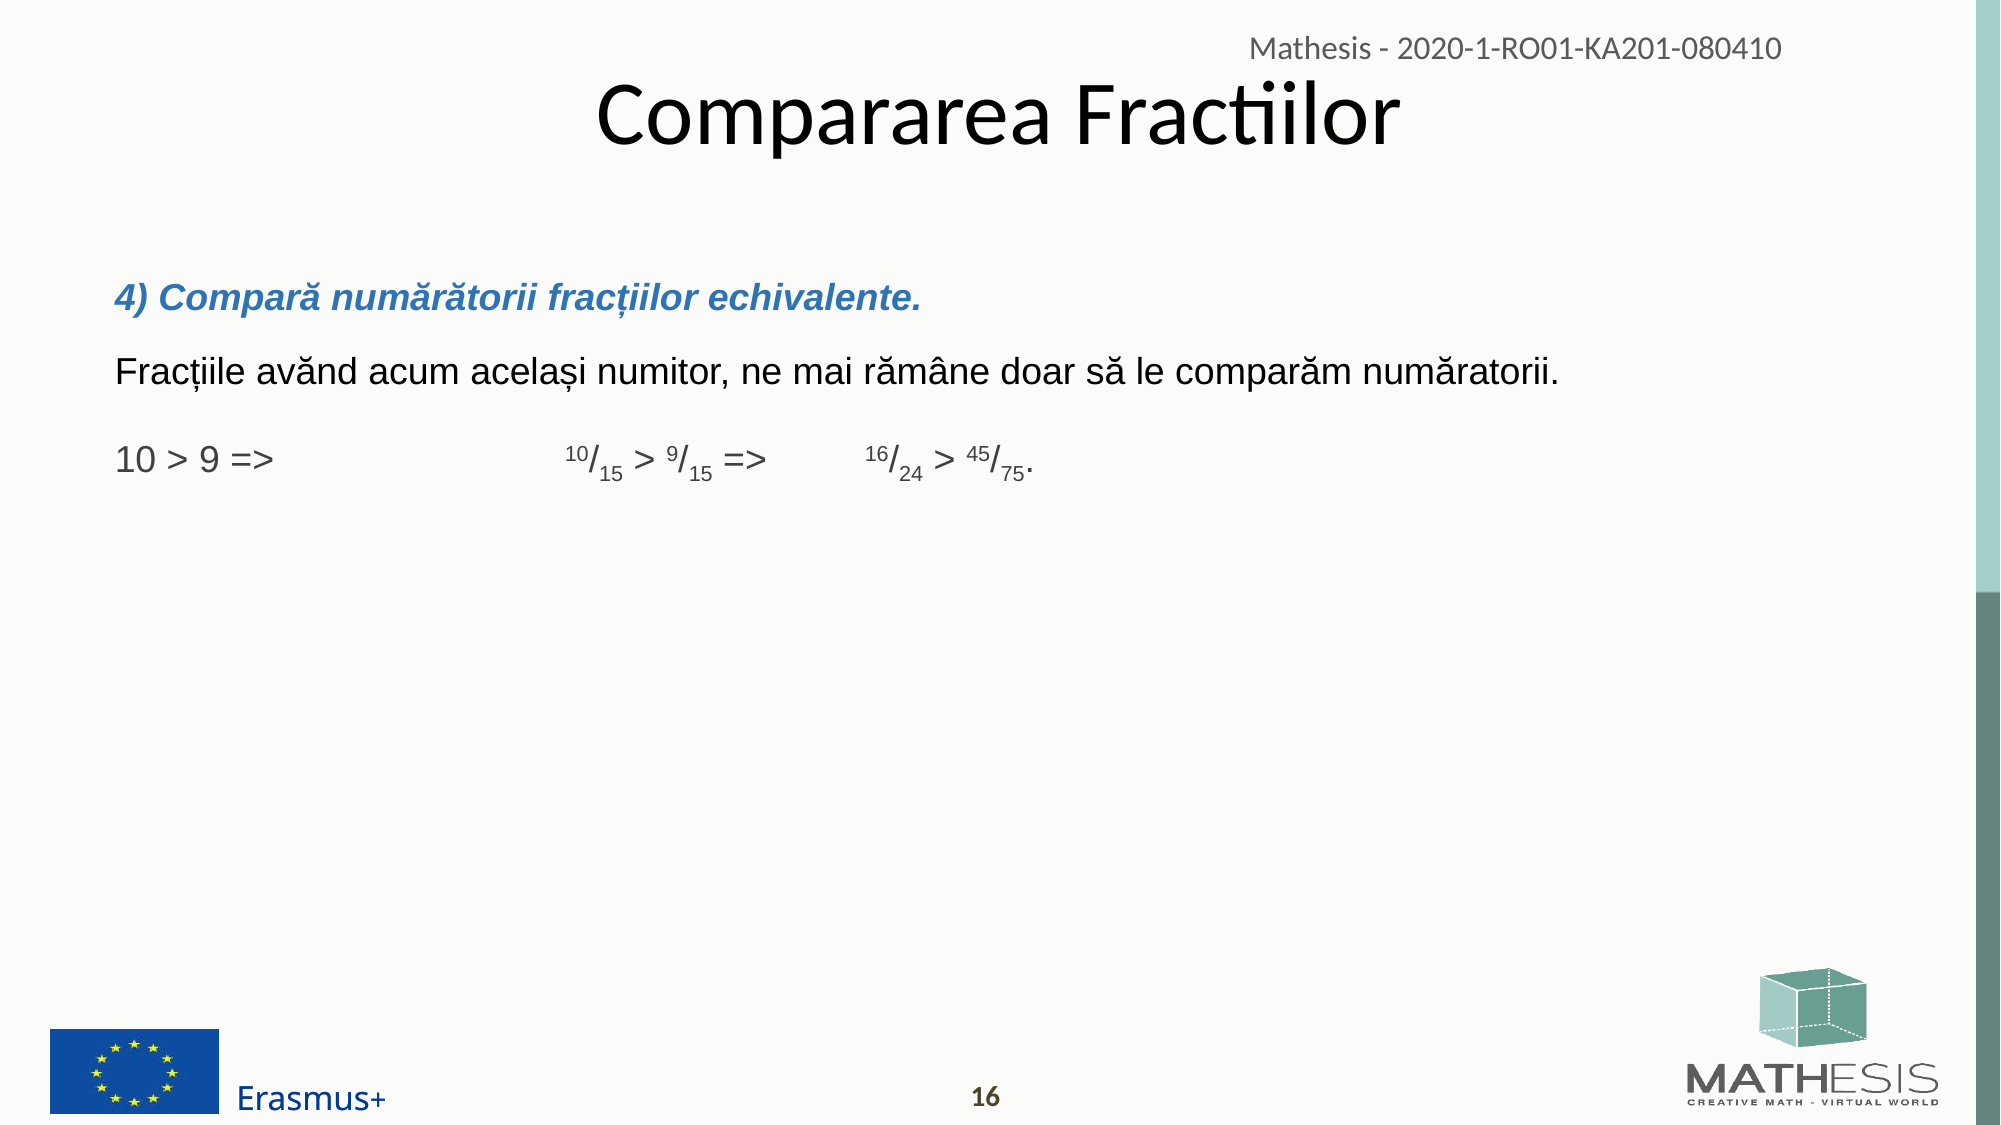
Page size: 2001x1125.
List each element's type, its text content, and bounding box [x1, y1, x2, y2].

list 4) Compară numărătorii fracțiilor echivalente. Fracțiile avănd acum același numitor, ne mai rămâne doar să le comparăm număratorii. 10 > 9 => 10/15 > 9/15 => 16/24 > 45/75. [99, 262, 1900, 1005]
picture [50, 1029, 219, 1114]
title Compararea Fractiilor [99, 45, 1900, 233]
